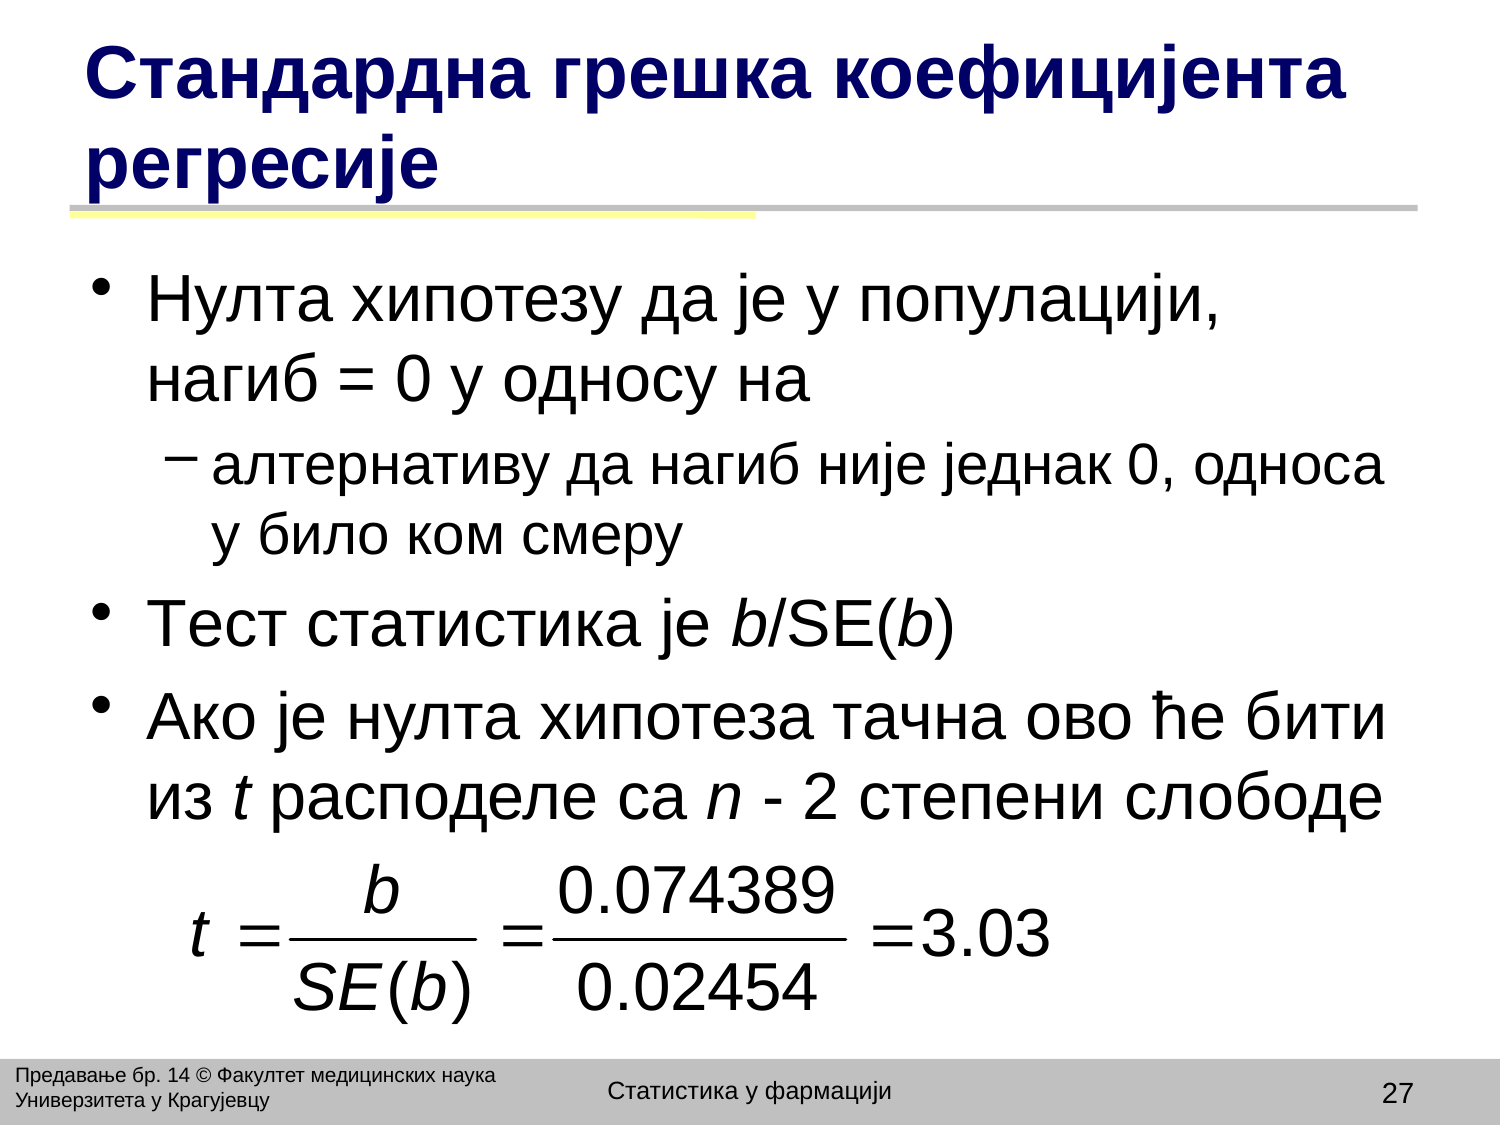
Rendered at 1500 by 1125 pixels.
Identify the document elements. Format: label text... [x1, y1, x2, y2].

list Нулта хипотезу да је у популацији, нагиб = 0 у односу на алтернативу да нагиб није једнак 0, односа у било ком смеру Тест статистика је b/SE(b) Ако је нулта хипотеза тачна ово ће бити из t расподеле са n - 2 степени слободе [74, 246, 1426, 1023]
slide_number Предавање бр. 14 © Факултет медицинских наука Универзитета у Крагујевцу [0, 1053, 622, 1108]
footer Статистика у фармацији [512, 1066, 988, 1125]
slide_number 27 [1079, 1066, 1430, 1125]
title Стандардна грешка коефицијента регресије [69, 19, 1426, 208]
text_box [179, 840, 1065, 1039]
